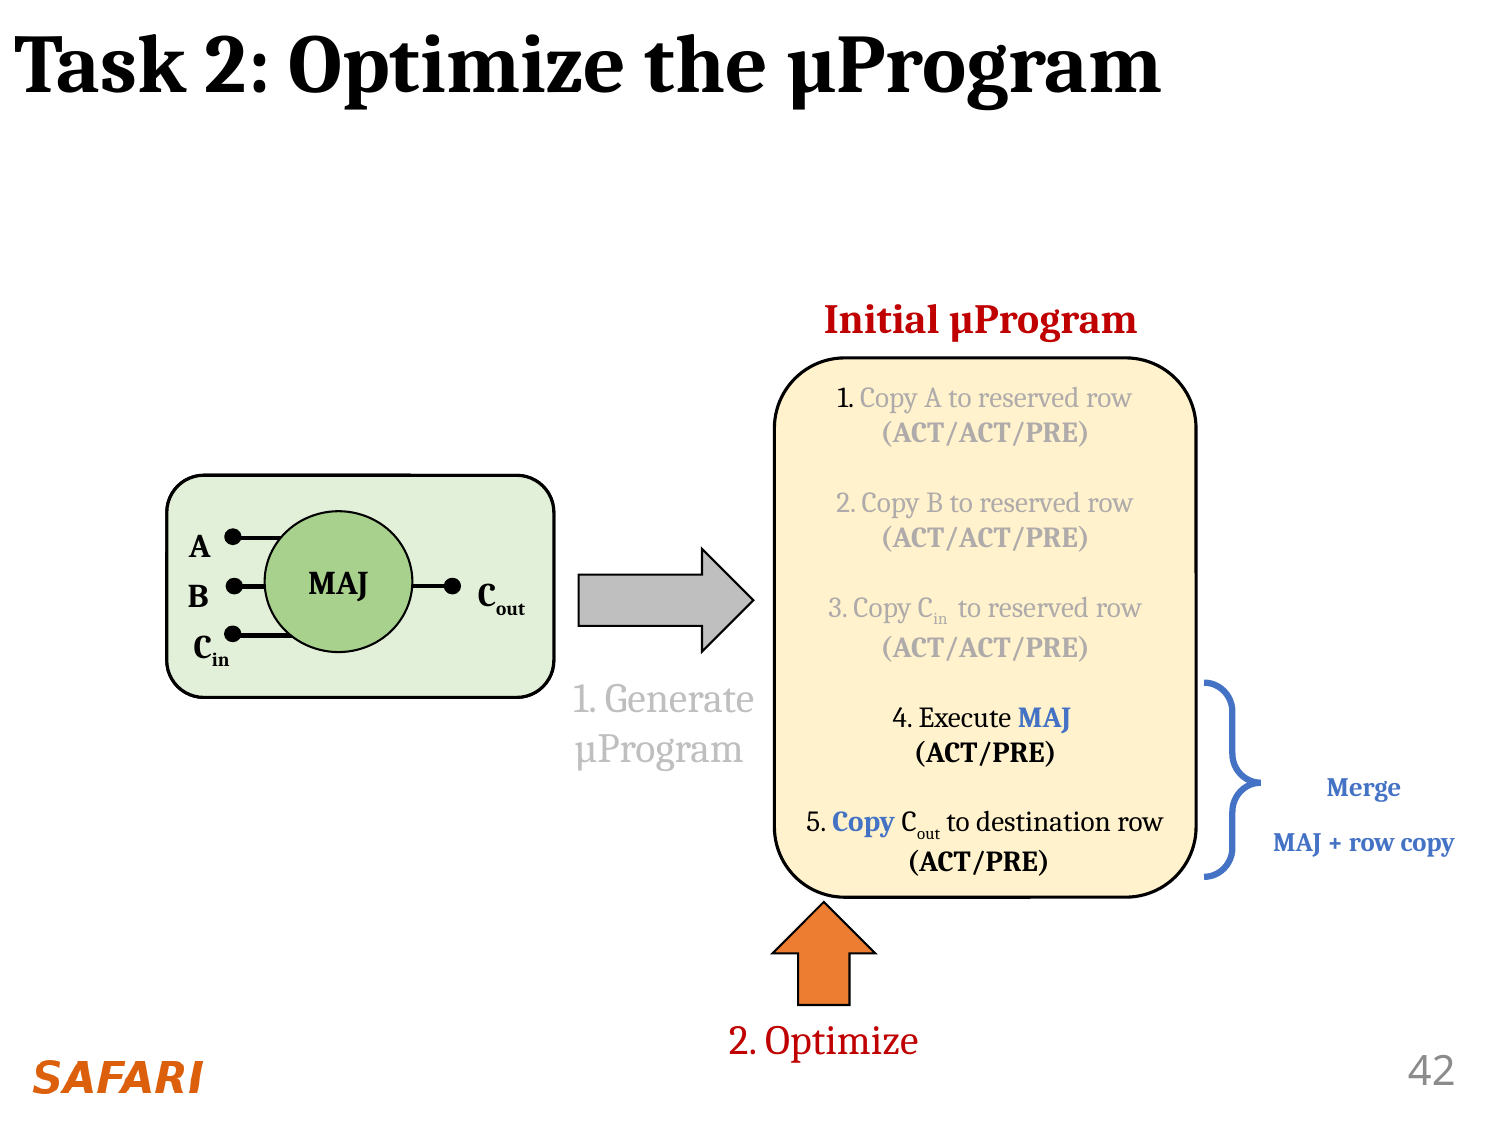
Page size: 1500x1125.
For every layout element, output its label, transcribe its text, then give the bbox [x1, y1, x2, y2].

text_box Cin [178, 617, 245, 678]
text_box 1. Copy A to reserved row (ACT/ACT/PRE) 2. Copy B to reserved row (ACT/ACT/PRE) 3. Copy Cin to reserved row (ACT/ACT/PRE) 4. Execute MAJ (ACT/PRE) 5. Copy Cout to destination row (ACT/PRE) [773, 356, 1198, 899]
text_box Initial µProgram [808, 284, 1163, 349]
text_box [165, 474, 555, 699]
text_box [390, 579, 459, 593]
text_box 1. Generate µProgram [558, 663, 770, 779]
title Task 2: Optimize the µProgram [0, 13, 1475, 135]
text_box A [174, 516, 226, 572]
text_box MAJ [263, 510, 414, 654]
text_box Cout [463, 565, 541, 627]
text_box [227, 579, 241, 593]
text_box [577, 546, 755, 655]
text_box [226, 530, 240, 544]
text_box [706, 901, 942, 1071]
text_box B [172, 567, 224, 622]
text_box Merge MAJ + row copy [1240, 757, 1488, 883]
picture [31, 1051, 209, 1104]
text_box [1204, 682, 1240, 878]
